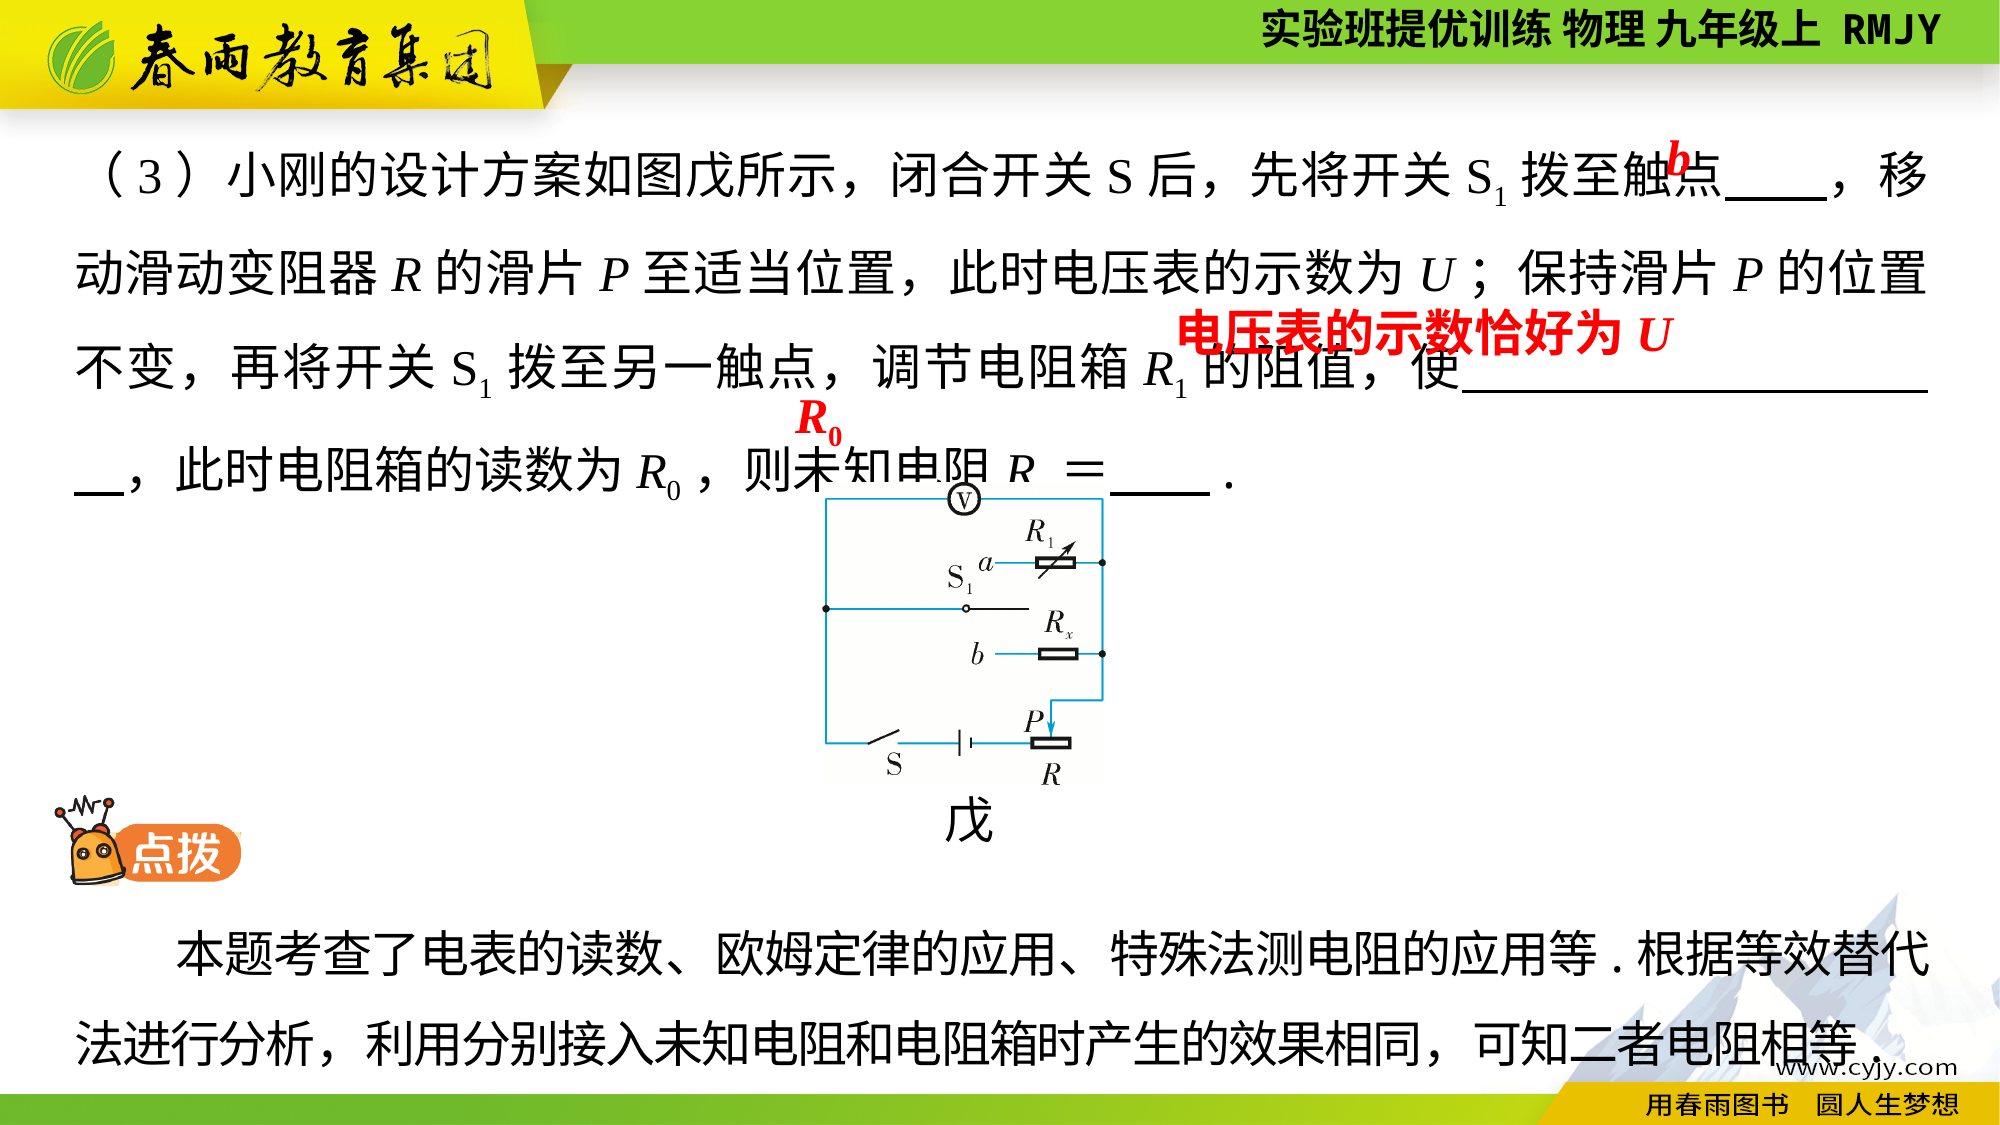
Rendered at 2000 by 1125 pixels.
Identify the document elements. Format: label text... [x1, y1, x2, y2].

text_box b [1651, 118, 1707, 193]
text_box 戊 [929, 794, 1010, 857]
text_box 电压表的示数恰好为U [1159, 294, 1688, 369]
list （3）小刚的设计方案如图戊所示，闭合开关S后，先将开关S1拨至触点 ，移动滑动变阻器R的滑片P至适当位置，此时电压表的示数为U；保持滑片P的位置不变，再将开关S1拨至另一触点，调节电阻箱R1的阻值，使 ，此时电阻箱的读数为R0，则未知电阻Rx＝ . [59, 101, 1944, 469]
text_box R0 [780, 376, 858, 460]
picture [0, 0, 2000, 1125]
text_box 本题考查了电表的读数、欧姆定律的应用、特殊法测电阻的应用等.根据等效替代法进行分析，利用分别接入未知电阻和电阻箱时产生的效果相同，可知二者电阻相等. [59, 884, 1944, 1080]
